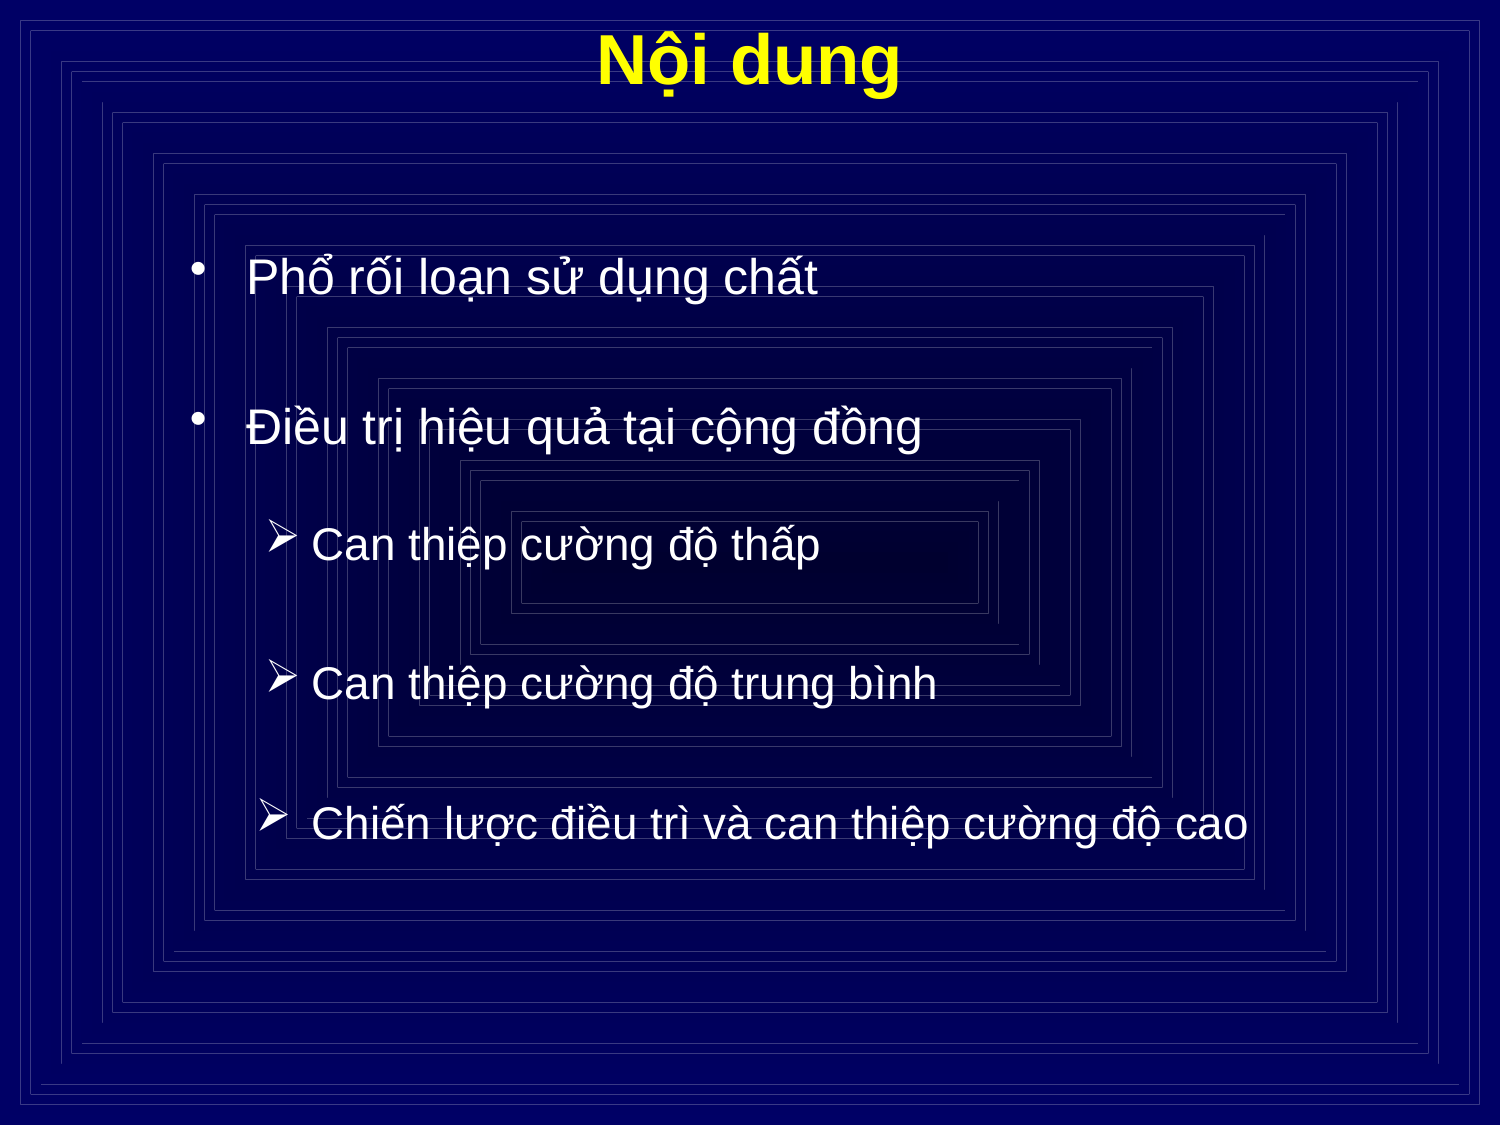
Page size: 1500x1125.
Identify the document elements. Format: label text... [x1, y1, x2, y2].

list Phổ rối loạn sử dụng chất Điều trị hiệu quả tại cộng đồng Can thiệp cường độ thấp Can thiệp cường độ trung bình Chiến lược điều trì và can thiệp cường độ cao [174, 237, 1388, 970]
title Nội dung [112, 0, 1388, 138]
